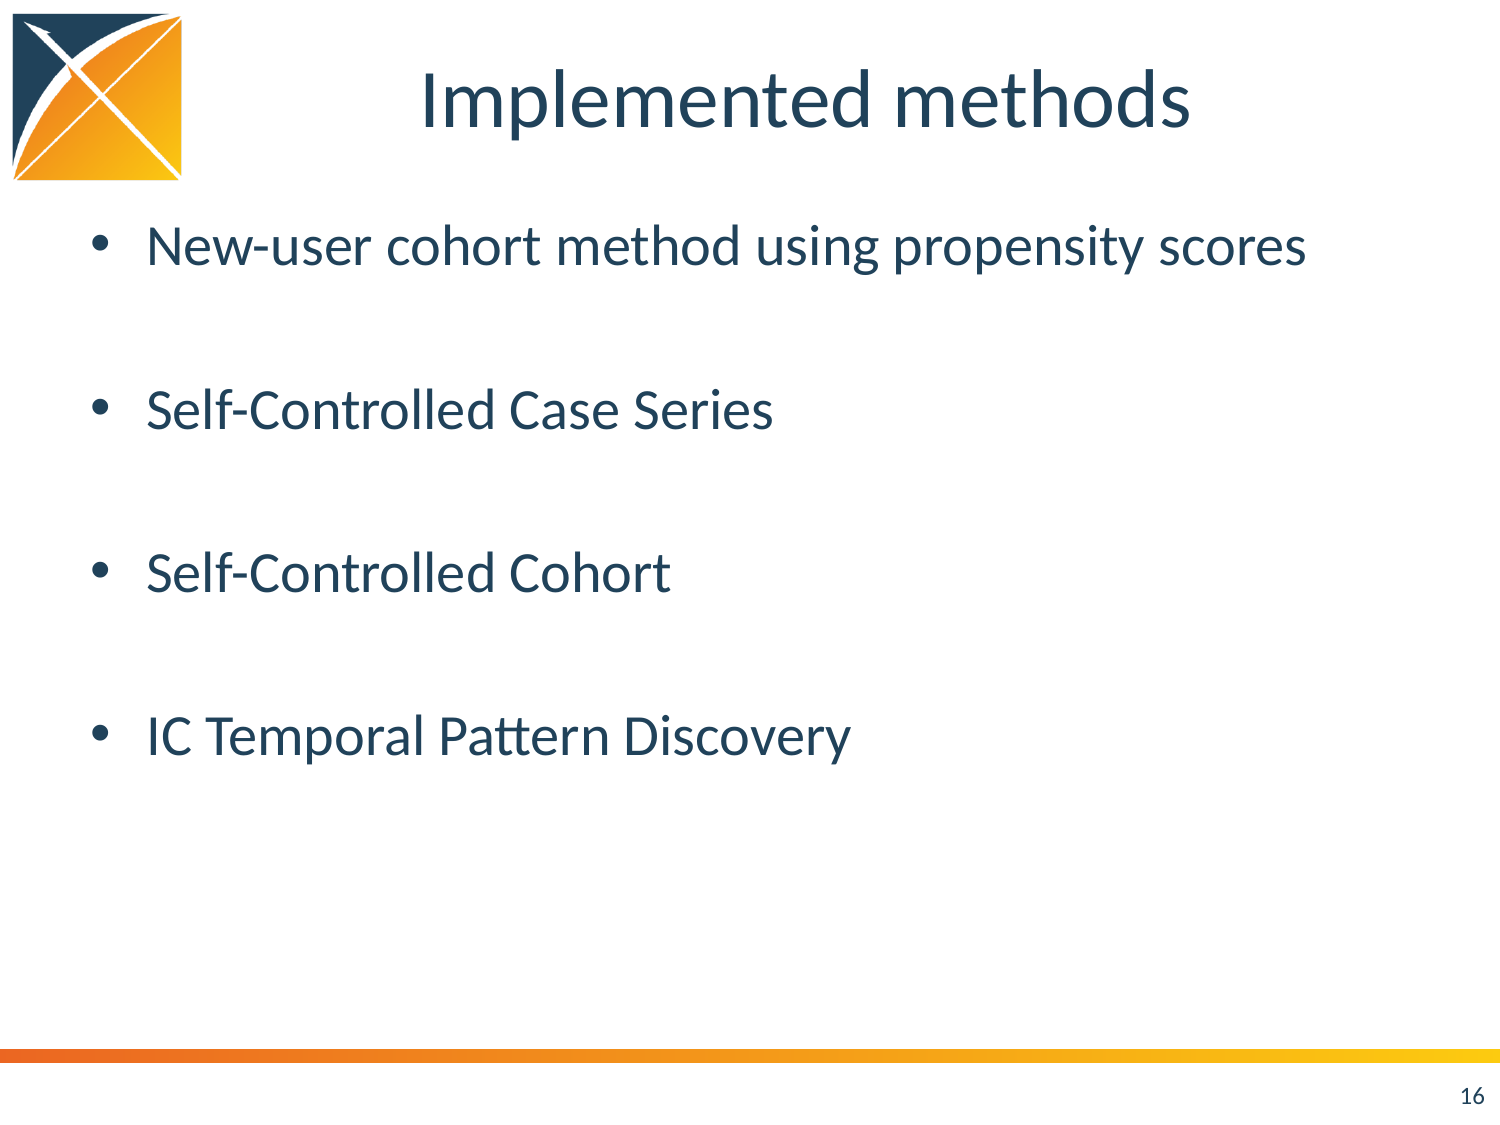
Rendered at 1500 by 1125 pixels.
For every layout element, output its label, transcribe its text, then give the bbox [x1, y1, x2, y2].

title Implemented methods [187, 24, 1425, 163]
list New-user cohort method using propensity scores Self-Controlled Case Series Self-Controlled Cohort IC Temporal Pattern Discovery [75, 200, 1425, 1005]
slide_number 16 [1149, 1065, 1500, 1125]
picture [0, 0, 206, 200]
